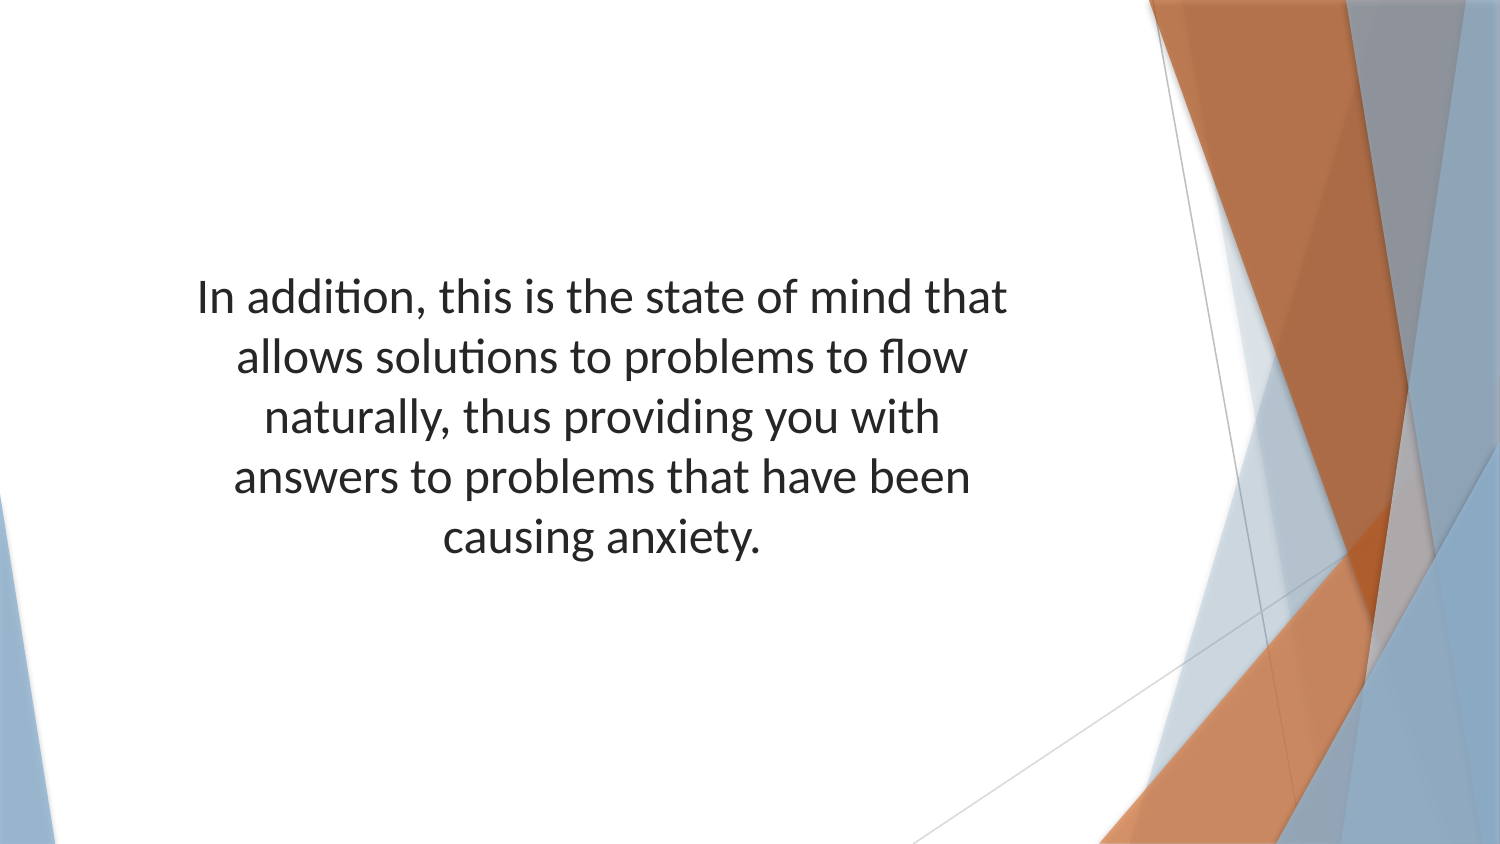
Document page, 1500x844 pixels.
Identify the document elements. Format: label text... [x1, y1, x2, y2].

list In addition, this is the state of mind that allows solutions to problems to flow naturally, thus providing you with answers to problems that have been causing anxiety. [171, 256, 1034, 540]
